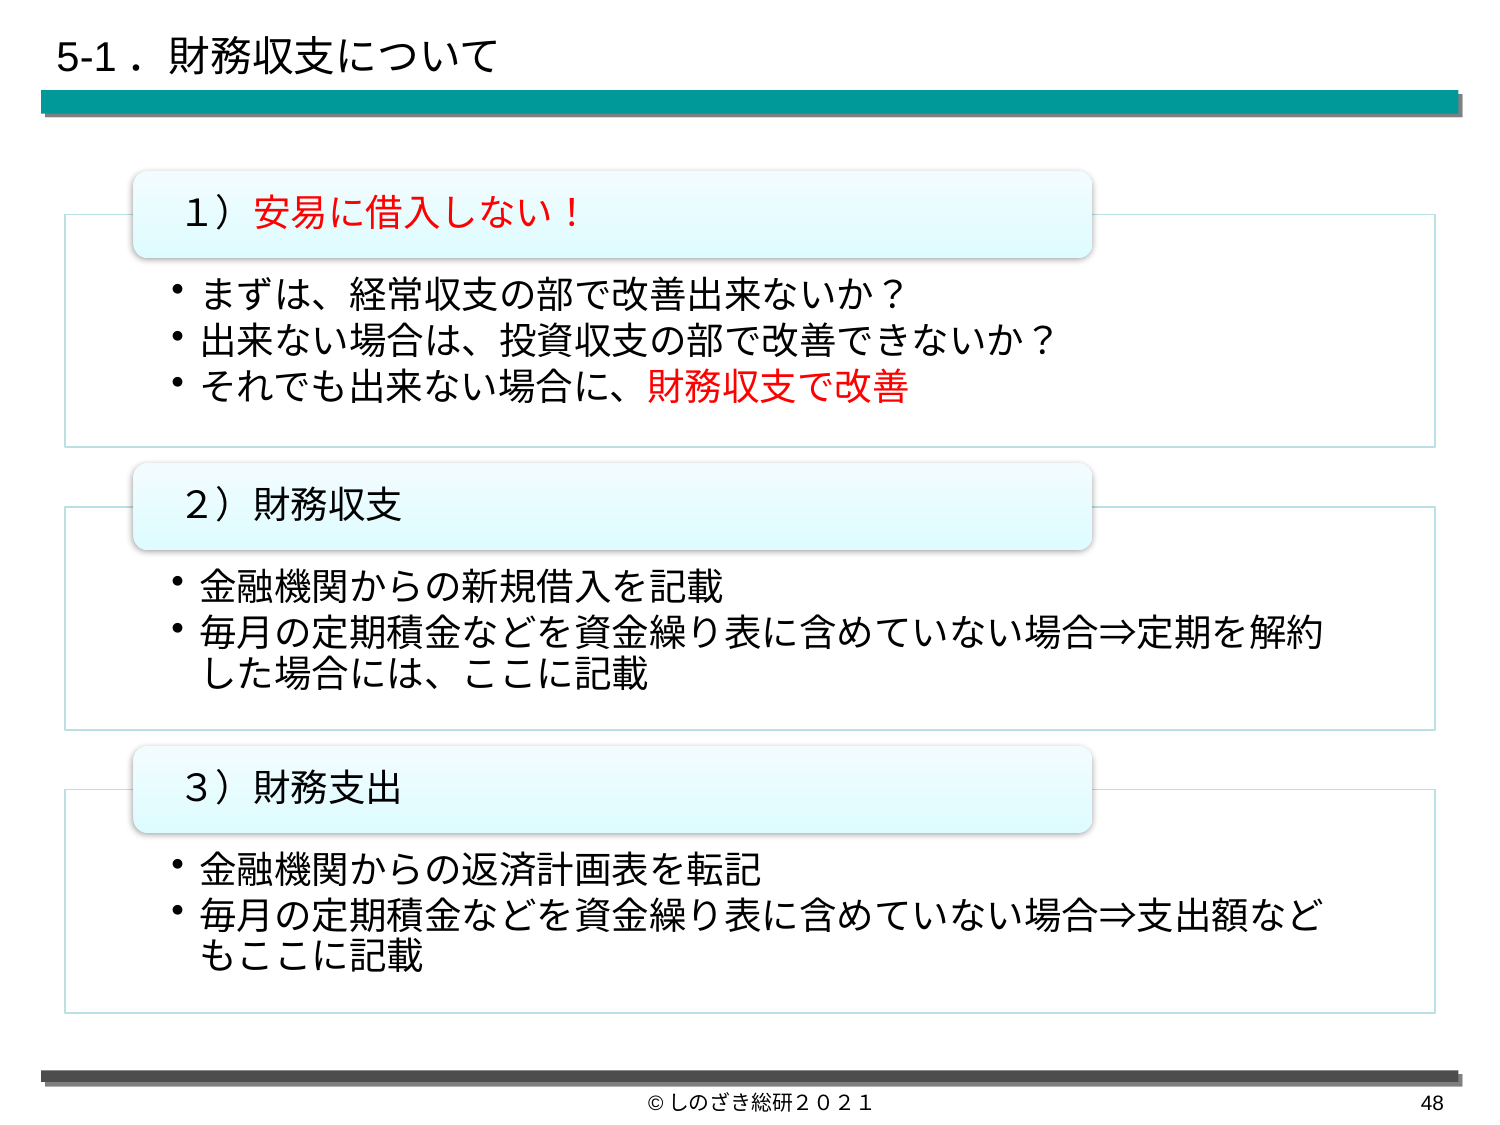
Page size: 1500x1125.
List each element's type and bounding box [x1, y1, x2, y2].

title [41, 19, 1459, 91]
text_box [64, 160, 1436, 1024]
slide_number [1108, 1082, 1459, 1125]
footer [524, 1082, 1000, 1125]
